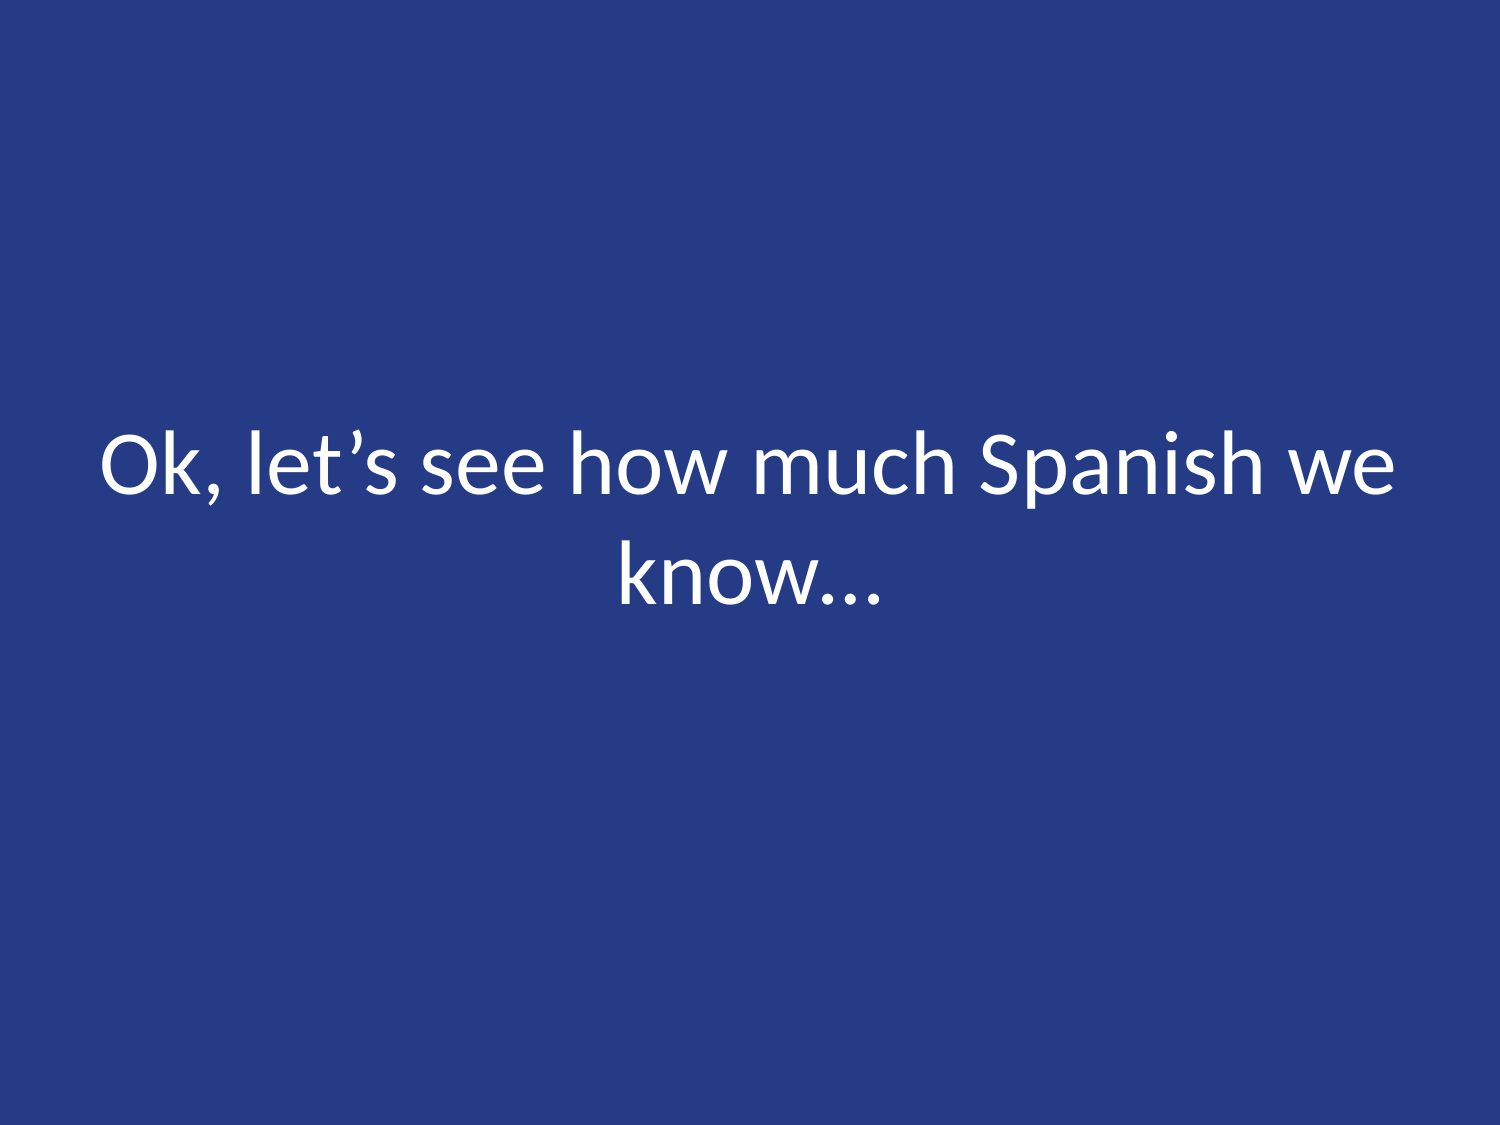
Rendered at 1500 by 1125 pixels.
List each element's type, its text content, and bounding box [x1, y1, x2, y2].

title Ok, let’s see how much Spanish we know… [75, 45, 1425, 980]
